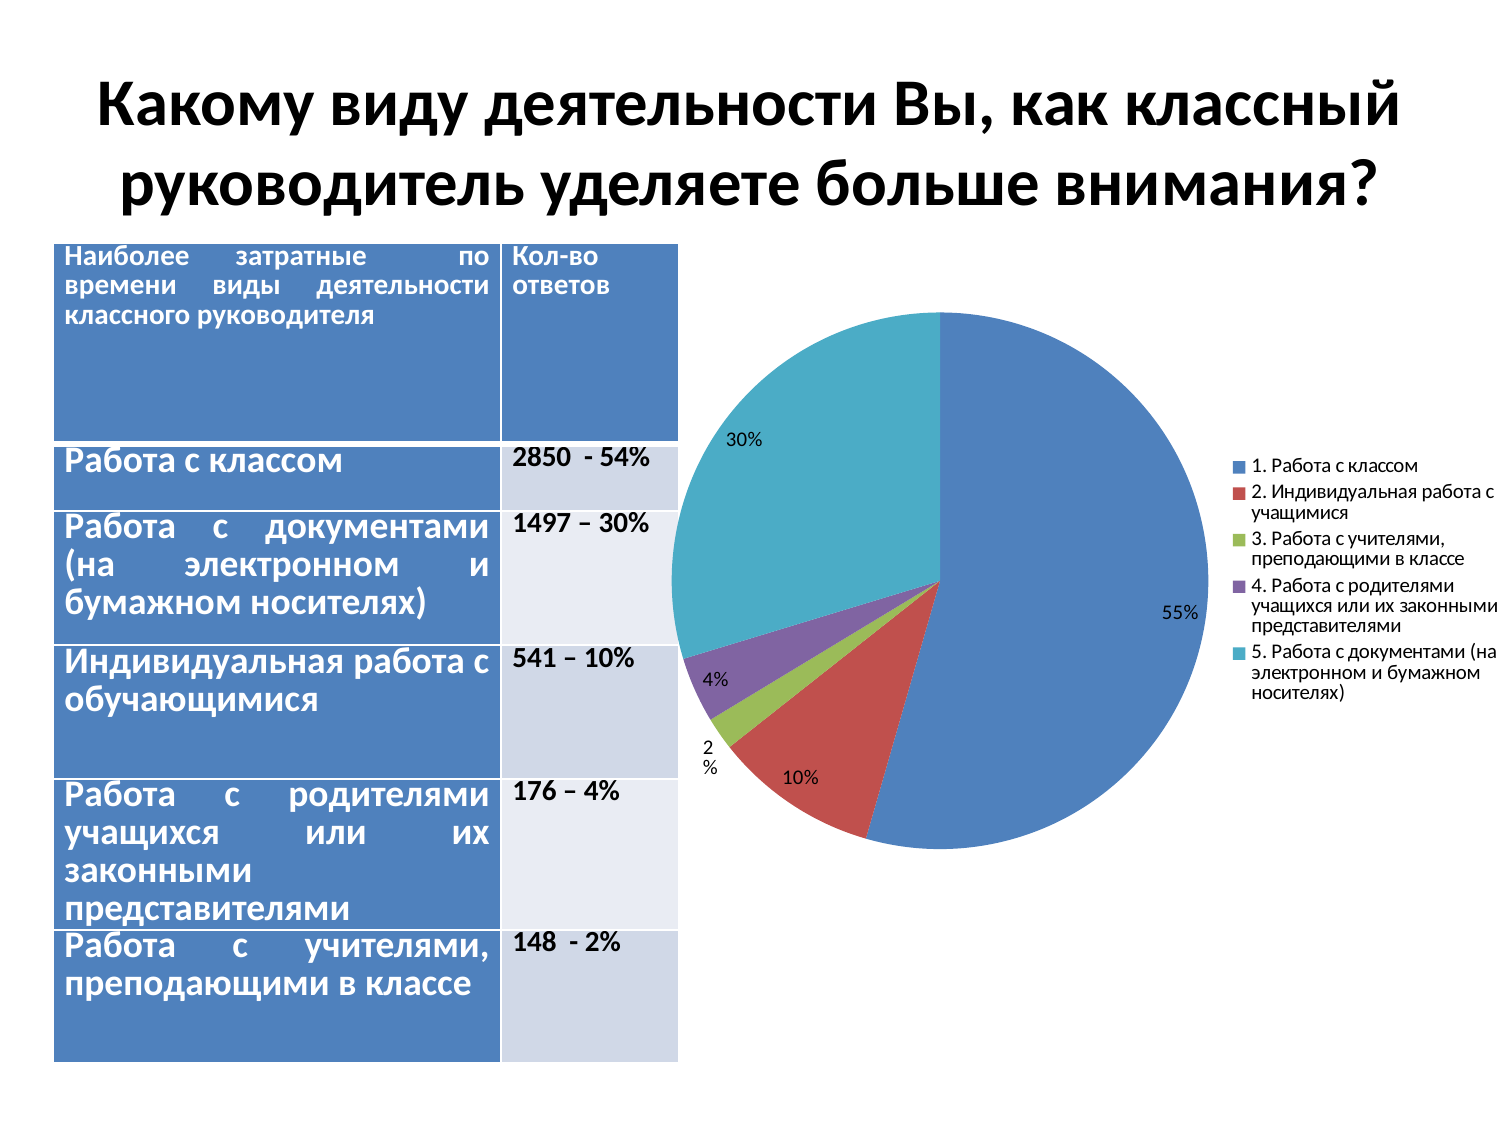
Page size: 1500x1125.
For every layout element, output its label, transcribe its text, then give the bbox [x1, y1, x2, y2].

table_cell 148 - 2% [502, 931, 678, 1062]
table_cell Работа с документами (на электронном и бумажном носителях) [54, 512, 500, 644]
table_header Наиболее затратные по времени виды деятельности классного руководителя [54, 244, 500, 441]
title Какому виду деятельности Вы, как классный руководитель уделяете больше внимания? [75, 45, 1425, 233]
table_header Кол-во ответов [502, 244, 626, 441]
table_cell 541 – 10% [502, 646, 626, 778]
table_cell Работа с учителями, преподающими в классе [54, 931, 500, 1062]
table_cell 2850 - 54% [502, 447, 626, 510]
table_cell 176 – 4% [502, 780, 626, 929]
chart [631, 231, 1500, 931]
table_cell Работа с родителями учащихся или их законными представителями [54, 780, 500, 929]
table_cell 1497 – 30% [502, 512, 626, 644]
table_cell Работа с классом [54, 447, 500, 510]
table_cell Индивидуальная работа с обучающимися [54, 646, 500, 778]
